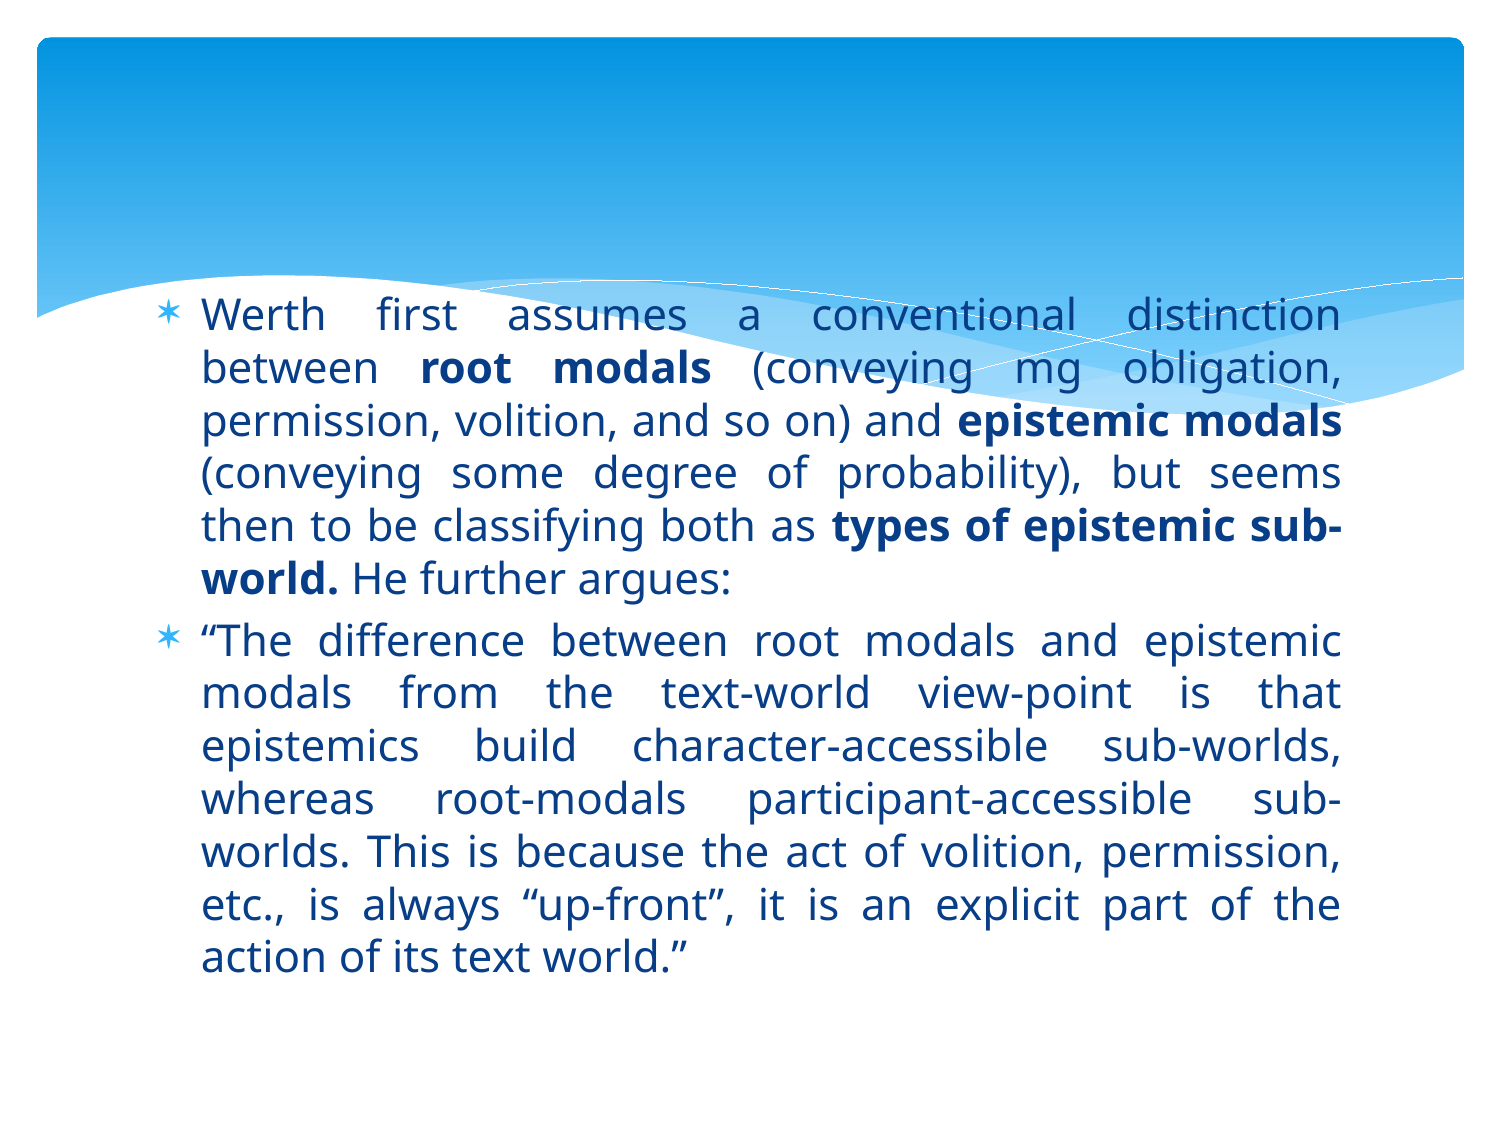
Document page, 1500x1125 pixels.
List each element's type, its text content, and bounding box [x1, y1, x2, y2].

list Werth first assumes a conventional distinction between root modals (conveying mg obligation, permission, volition, and so on) and epistemic modals (conveying some degree of probability), but seems then to be classifying both as types of epistemic sub-world. He further argues: “The difference between root modals and epistemic modals from the text-world view-point is that epistemics build character-accessible sub-worlds, whereas root-modals participant-accessible sub-worlds. This is because the act of volition, permission, etc., is always “up-front”, it is an explicit part of the action of its text world.” [143, 278, 1359, 1005]
